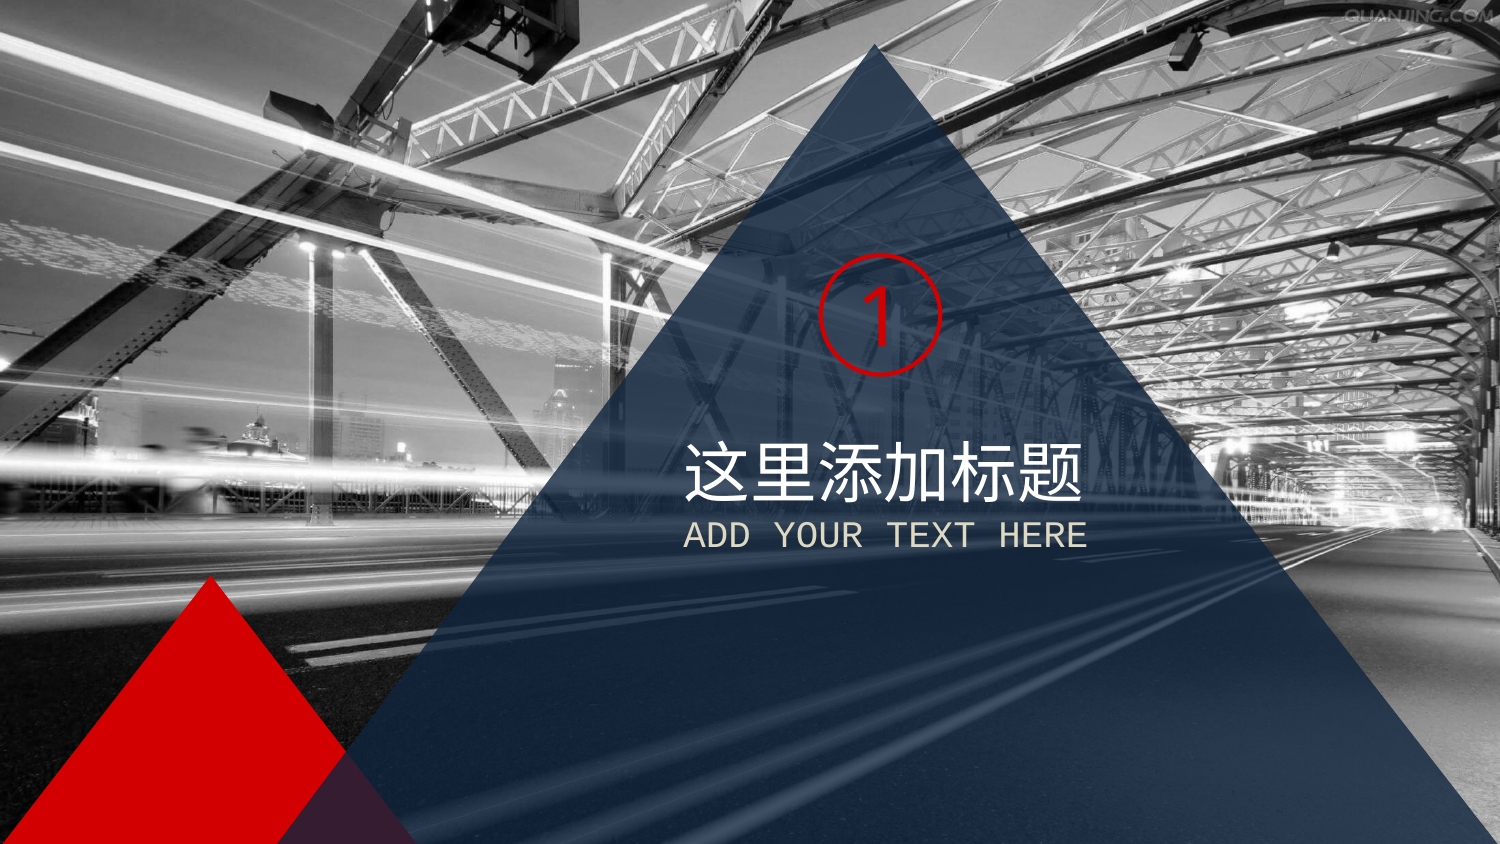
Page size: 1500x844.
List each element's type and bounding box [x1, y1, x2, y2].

picture [0, 0, 1500, 844]
text_box [820, 255, 941, 375]
